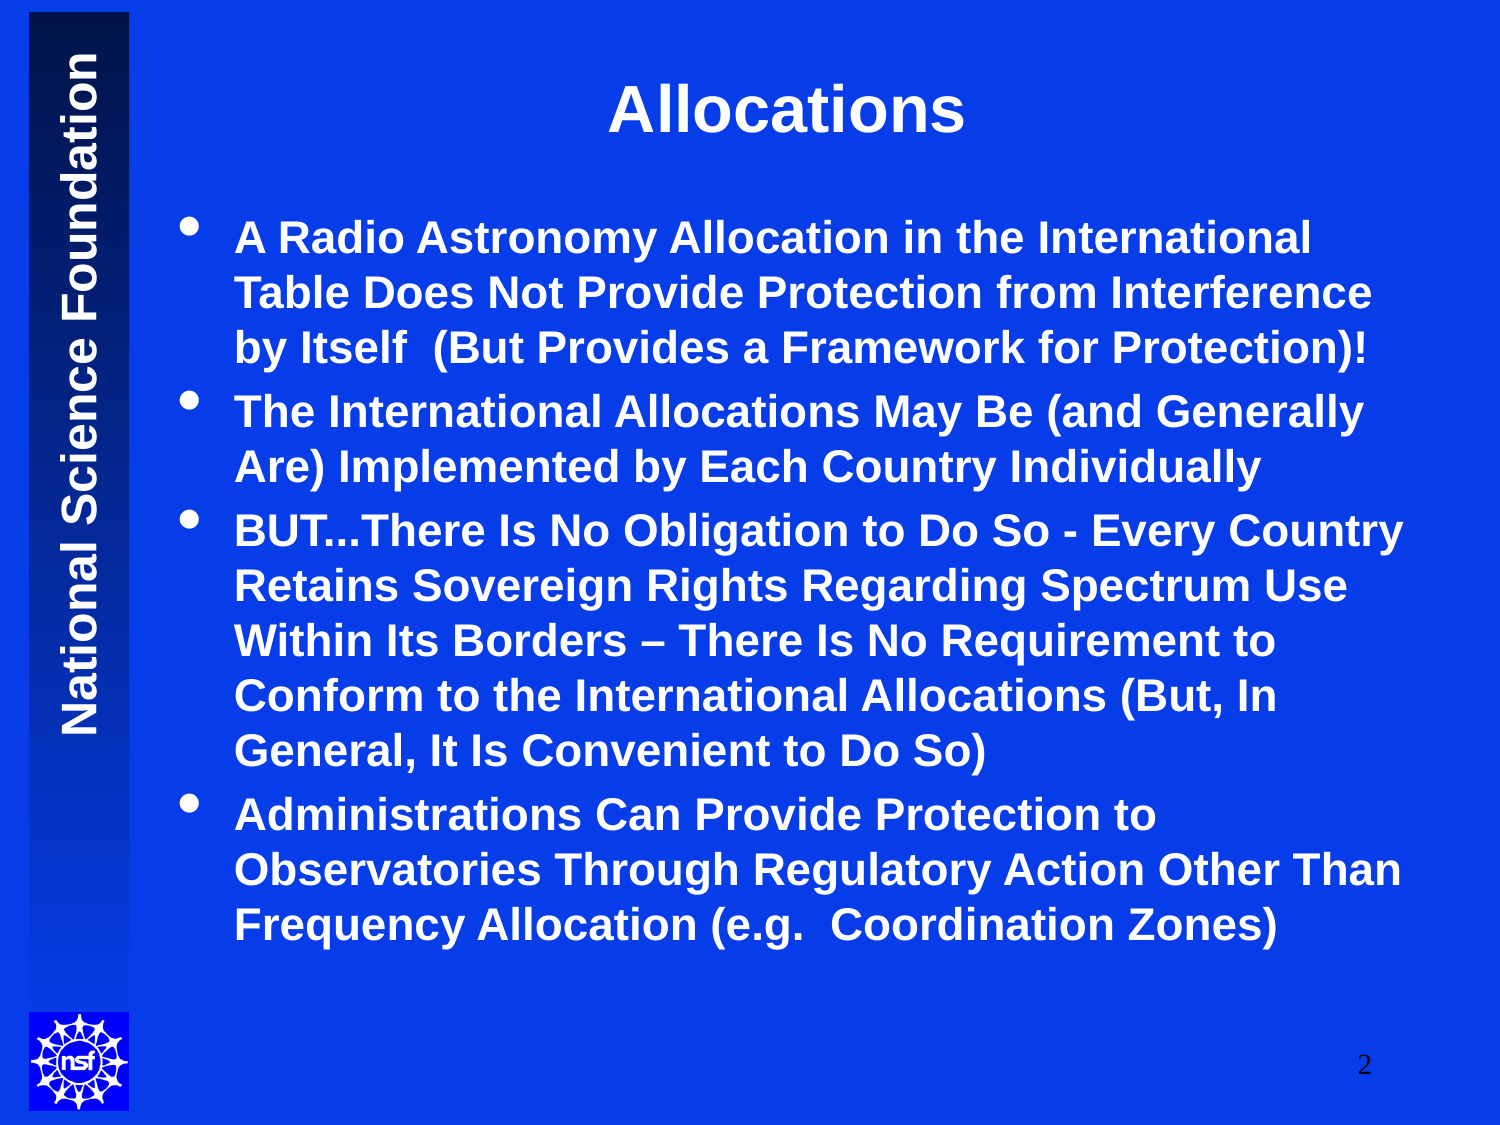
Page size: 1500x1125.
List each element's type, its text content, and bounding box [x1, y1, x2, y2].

title Allocations [149, 49, 1426, 163]
list A Radio Astronomy Allocation in the International Table Does Not Provide Protection from Interference by Itself (But Provides a Framework for Protection)! The International Allocations May Be (and Generally Are) Implemented by Each Country Individually BUT...There Is No Obligation to Do So - Every Country Retains Sovereign Rights Regarding Spectrum Use Within Its Borders – There Is No Requirement to Conform to the International Allocations (But, In General, It Is Convenient to Do So) Administrations Can Provide Protection to Observatories Through Regulatory Action Other Than Frequency Allocation (e.g. Coordination Zones) [162, 199, 1438, 1038]
picture [29, 1012, 129, 1111]
slide_number 2 [1074, 1038, 1388, 1101]
